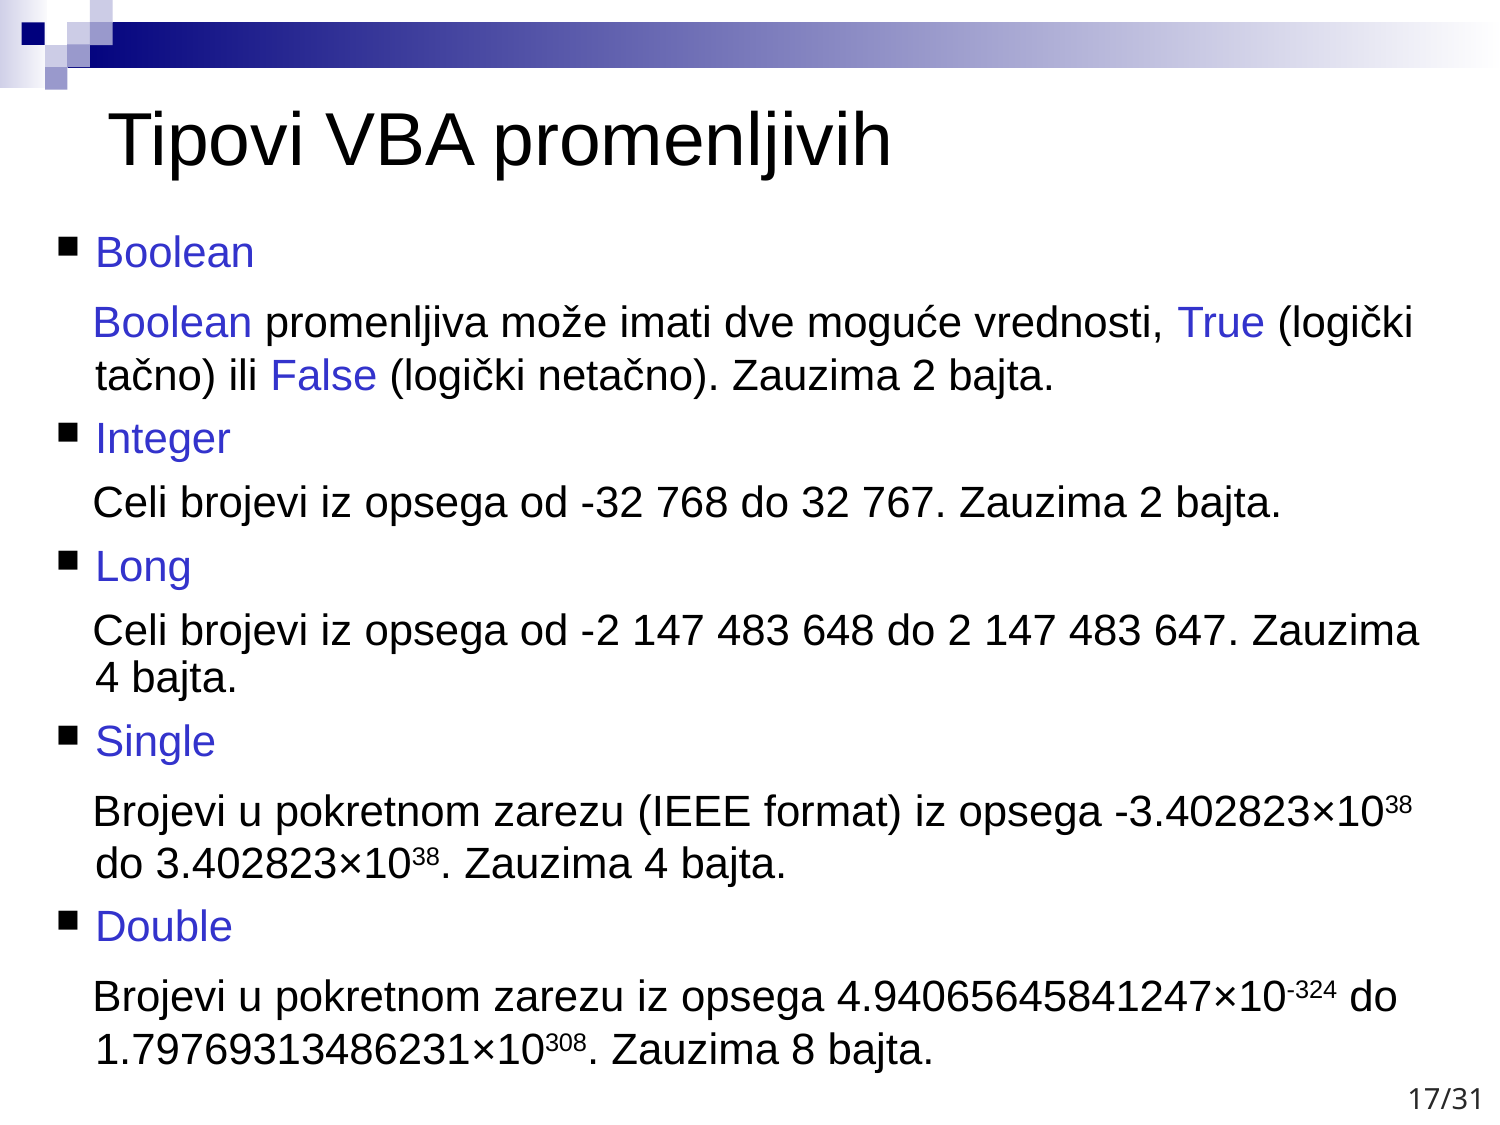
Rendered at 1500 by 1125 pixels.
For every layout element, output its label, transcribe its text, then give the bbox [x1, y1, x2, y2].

title Tipovi VBA promenljivih [92, 75, 1090, 197]
list Boolean Boolean promenljiva može imati dve moguće vrednosti, True (logički tačno) ili False (logički netačno). Zauzima 2 bajta. Integer Celi brojevi iz opsega od -32 768 do 32 767. Zauzima 2 bajta. Long Celi brojevi iz opsega od -2 147 483 648 do 2 147 483 647. Zauzima 4 bajta. Single Brojevi u pokretnom zarezu (IEEE format) iz opsega -3.402823×1038 do 3.402823×1038. Zauzima 4 bajta. Double Brojevi u pokretnom zarezu iz opsega 4.94065645841247×10-324 do 1.79769313486231×10308. Zauzima 8 bajta. [46, 222, 1442, 1102]
text_box 17/31 [1374, 1072, 1500, 1123]
